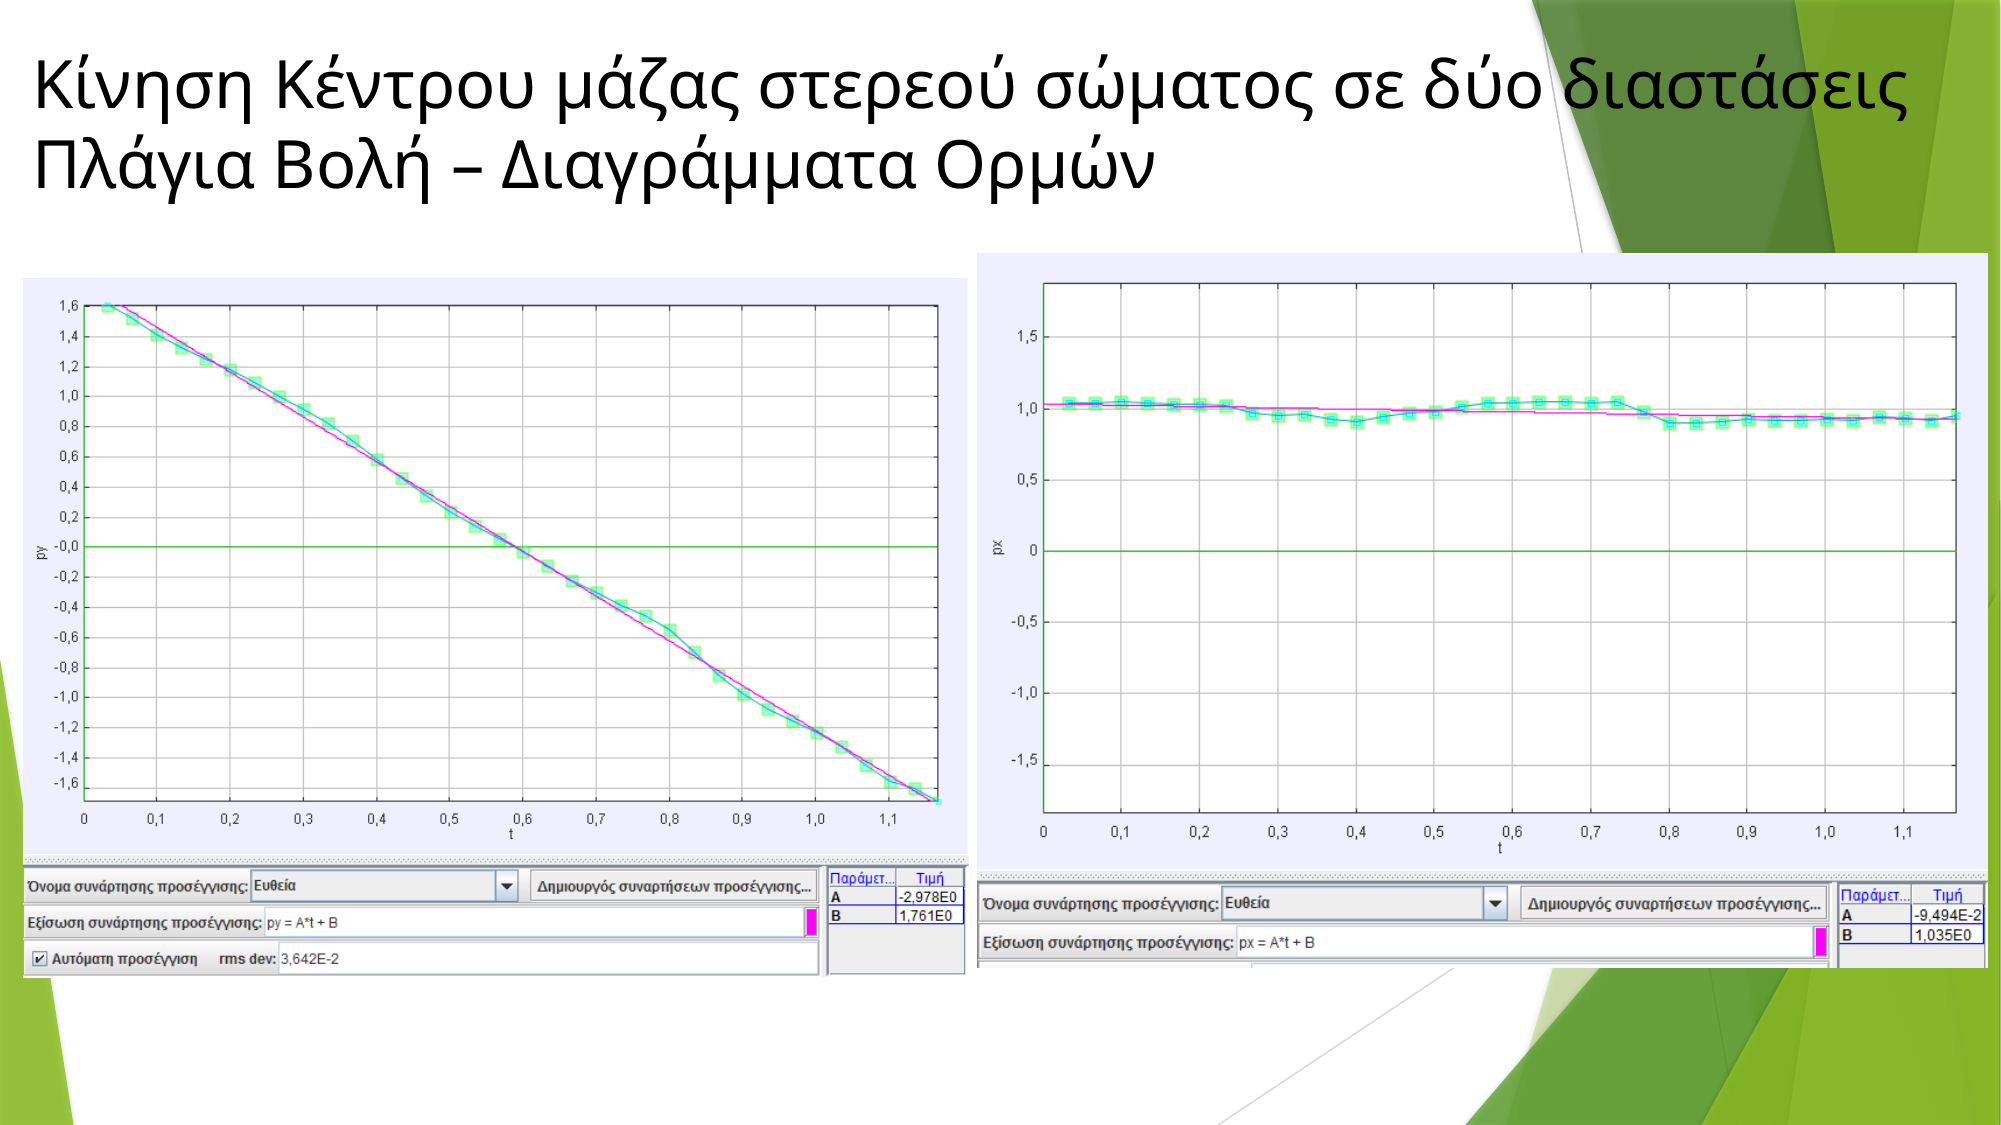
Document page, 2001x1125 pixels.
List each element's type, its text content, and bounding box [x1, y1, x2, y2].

picture [22, 278, 970, 979]
text_box Κίνηση Κέντρου μάζας στερεού σώματος σε δύο διαστάσεις Πλάγια Βολή – Διαγράμματα Ορμών [17, 34, 1926, 209]
picture [977, 252, 1988, 969]
